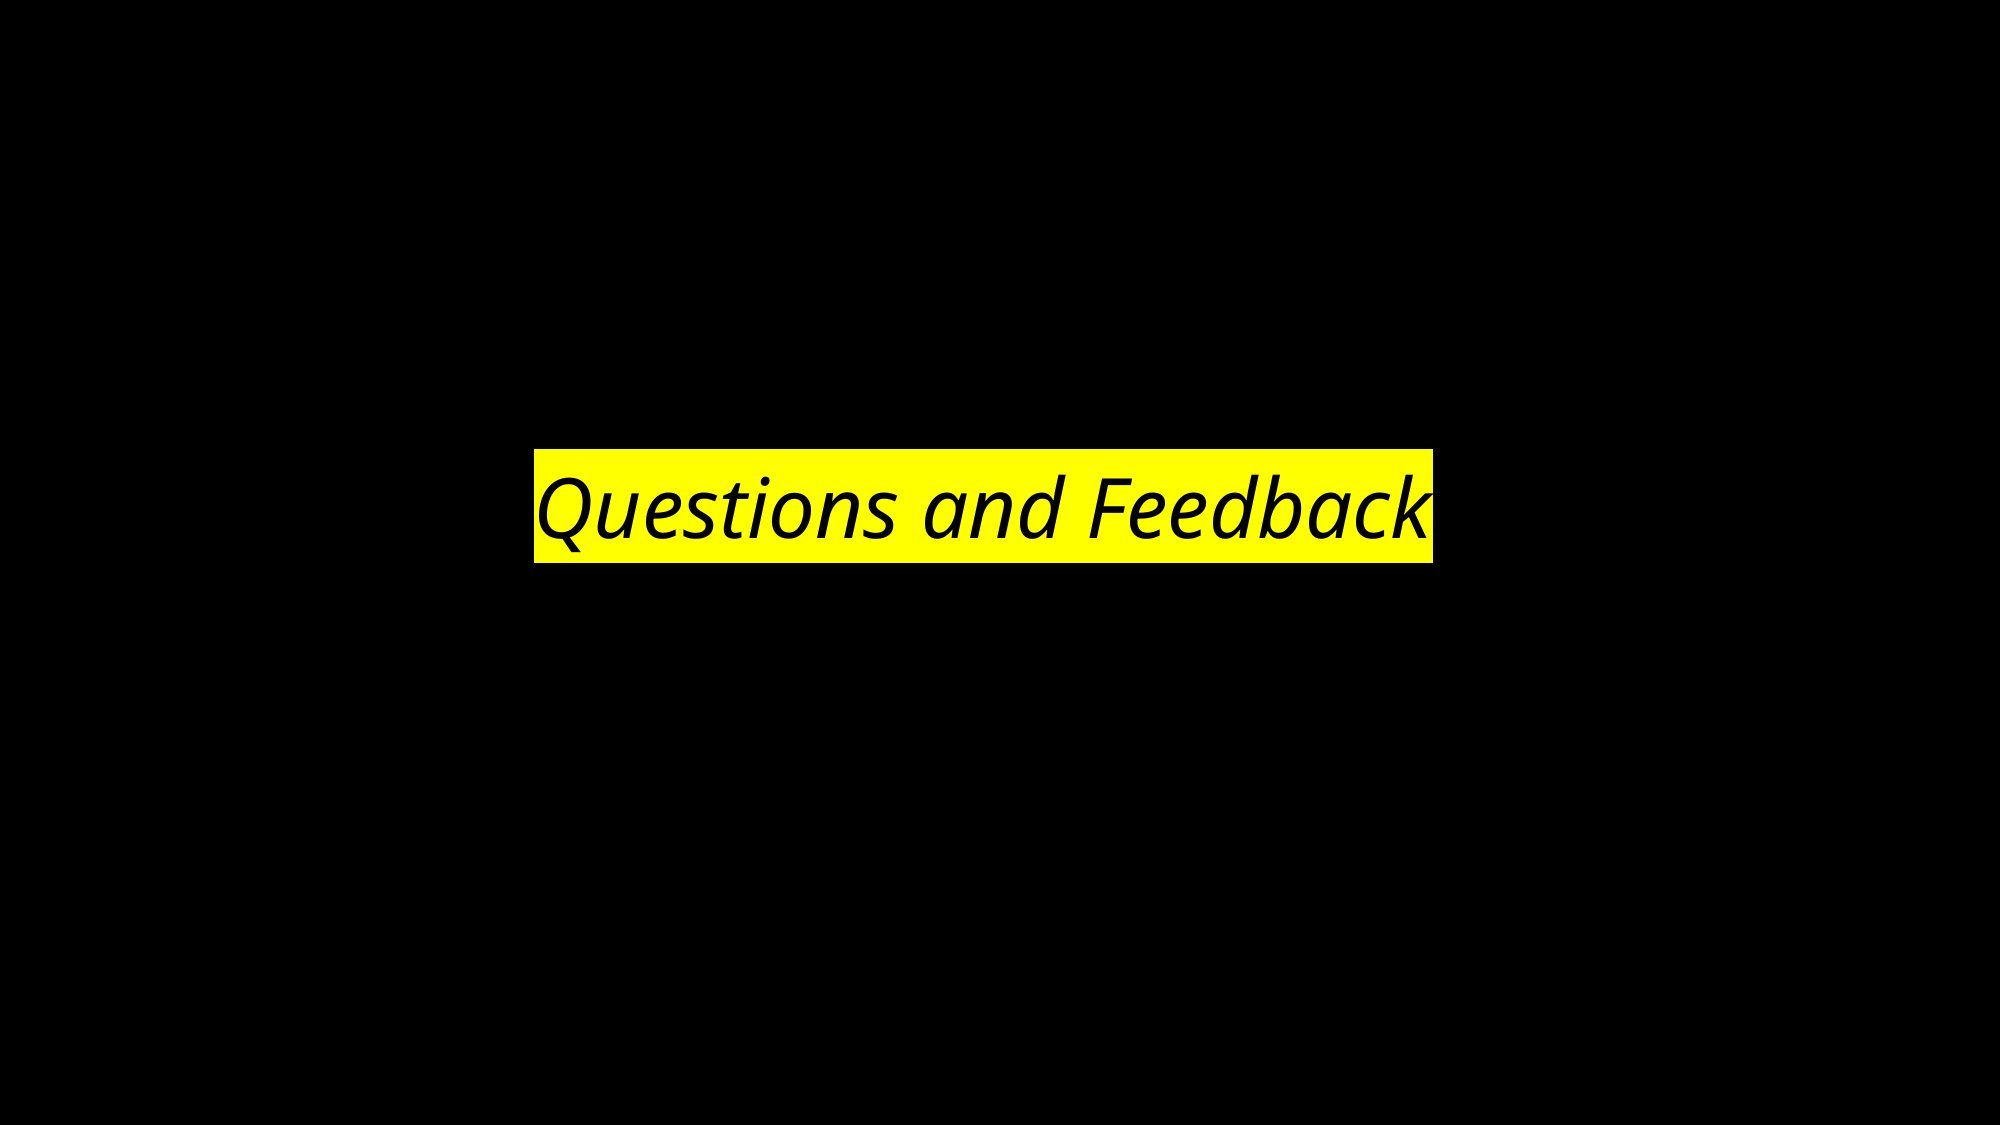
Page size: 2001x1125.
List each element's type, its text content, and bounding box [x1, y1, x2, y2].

title Questions and Feedback [518, 375, 1509, 563]
